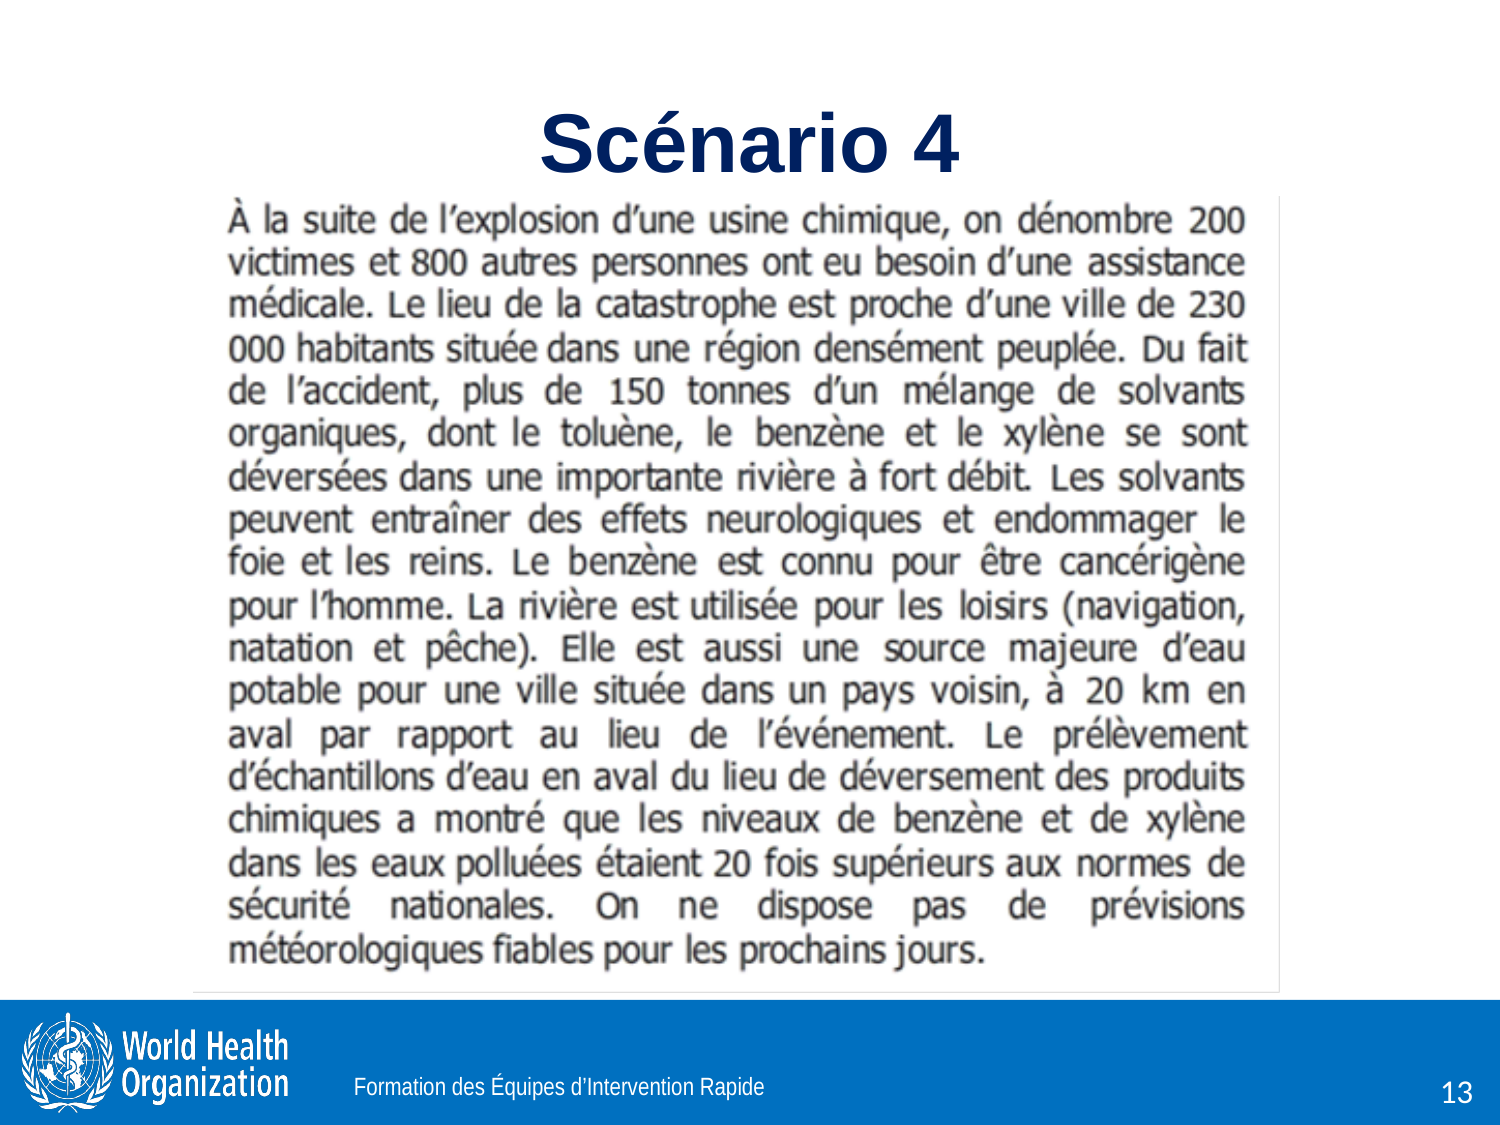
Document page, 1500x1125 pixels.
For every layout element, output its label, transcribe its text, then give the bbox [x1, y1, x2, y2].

title Scénario 4 [75, 45, 1425, 233]
picture [21, 1012, 288, 1113]
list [193, 195, 1282, 995]
